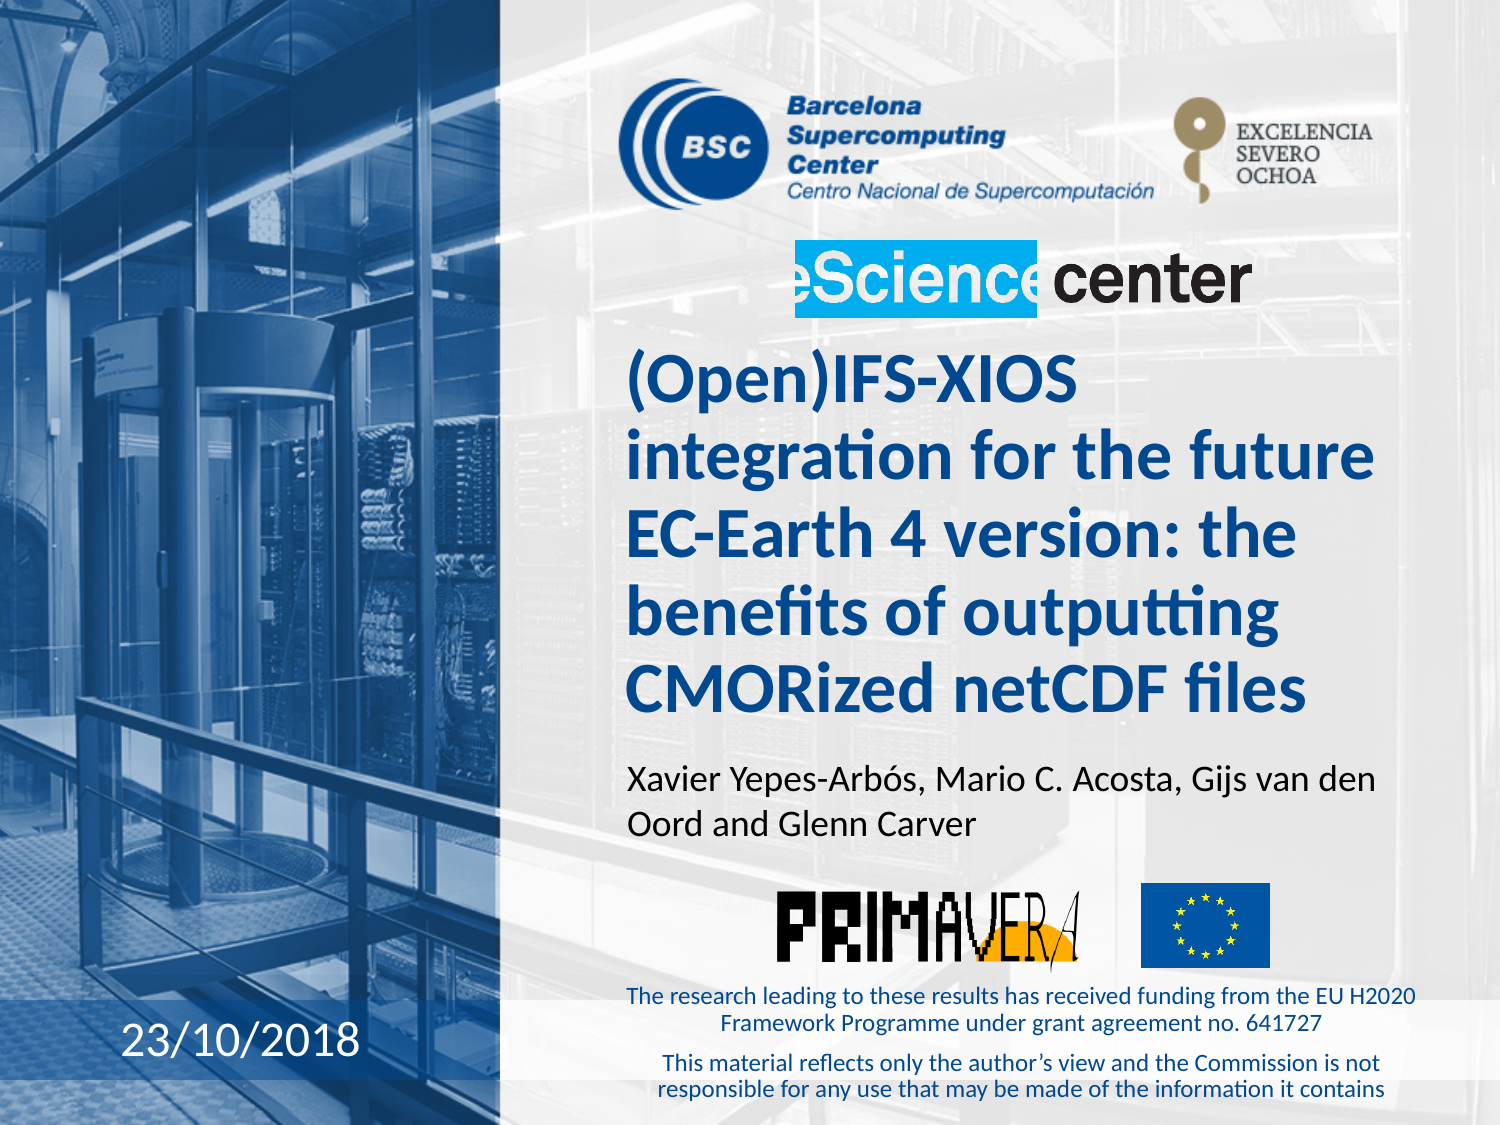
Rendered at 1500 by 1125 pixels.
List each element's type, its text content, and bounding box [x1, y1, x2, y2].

list 23/10/2018 [40, 999, 441, 1080]
list The research leading to these results has received funding from the EU H2020 Framework Programme under grant agreement no. 641727 This material reflects only the author’s view and the Commission is not responsible for any use that may be made of the information it contains [595, 968, 1449, 1119]
text_box Xavier Yepes-Arbós, Mario C. Acosta, Gijs van den Oord and Glenn Carver [612, 725, 1437, 874]
picture [0, 0, 1500, 1125]
title (Open)IFS-XIOS integration for the future EC-Earth 4 version: the benefits of outputting CMORized netCDF files [610, 332, 1437, 737]
